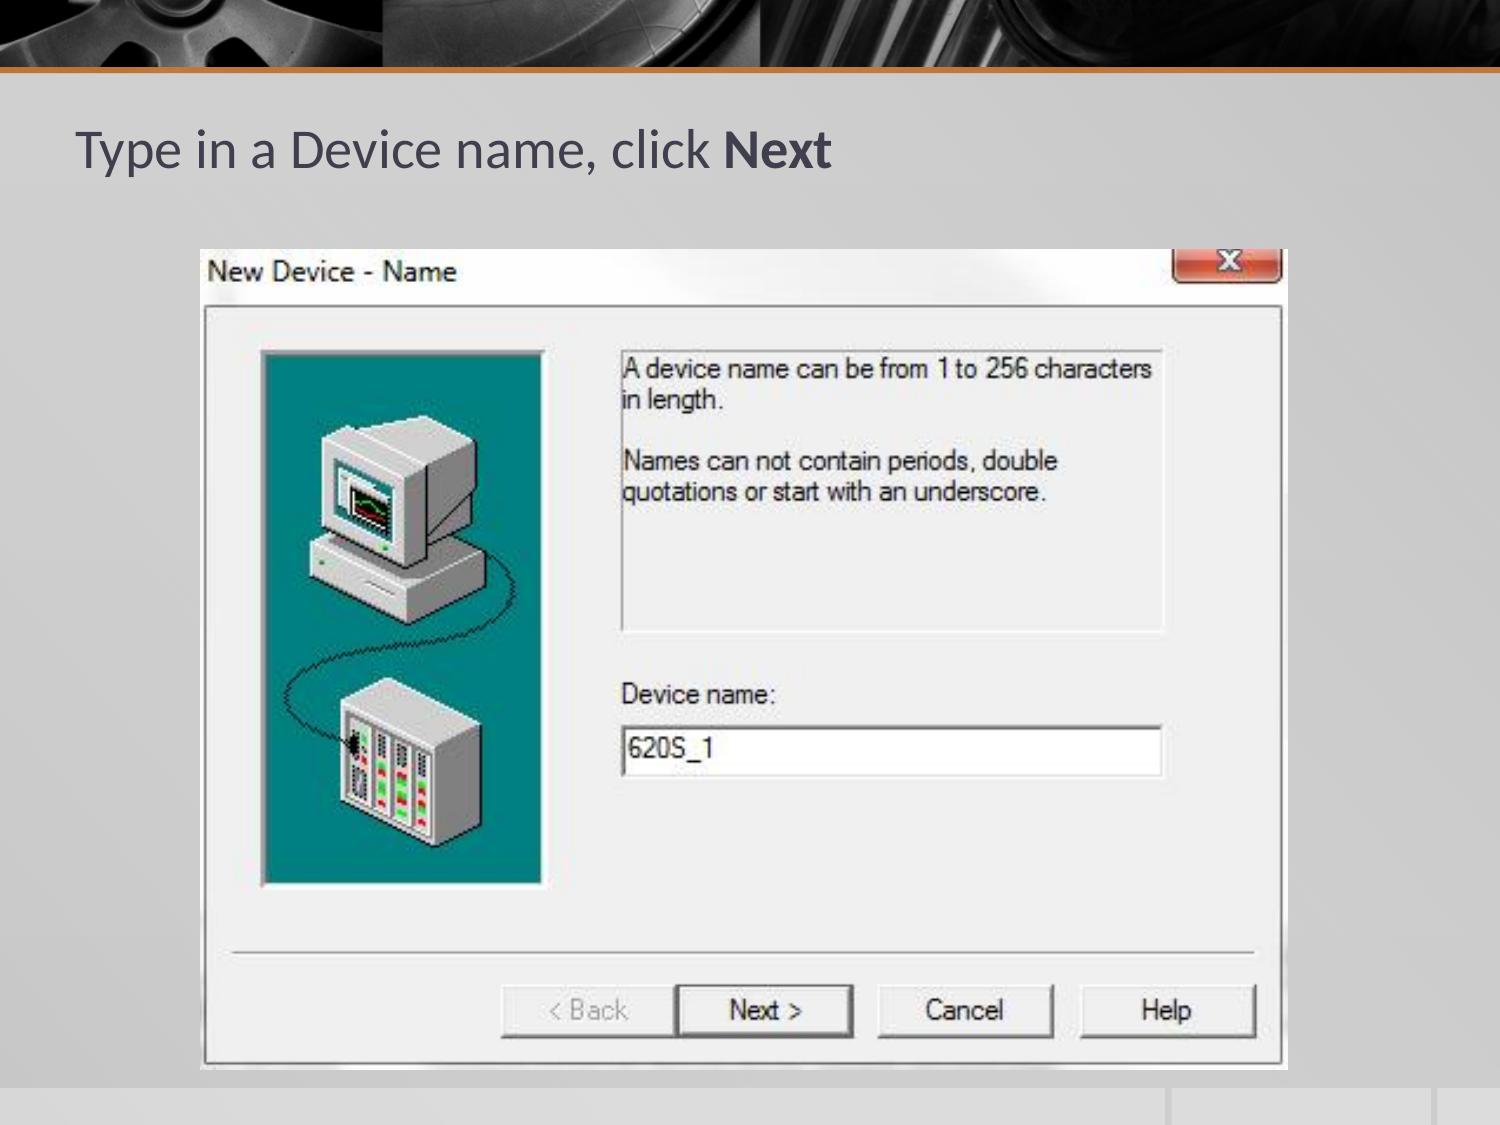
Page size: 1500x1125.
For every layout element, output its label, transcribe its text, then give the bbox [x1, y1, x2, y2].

title Type in a Device name, click Next [75, 37, 1425, 188]
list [199, 249, 1288, 1070]
picture [0, 0, 1500, 67]
